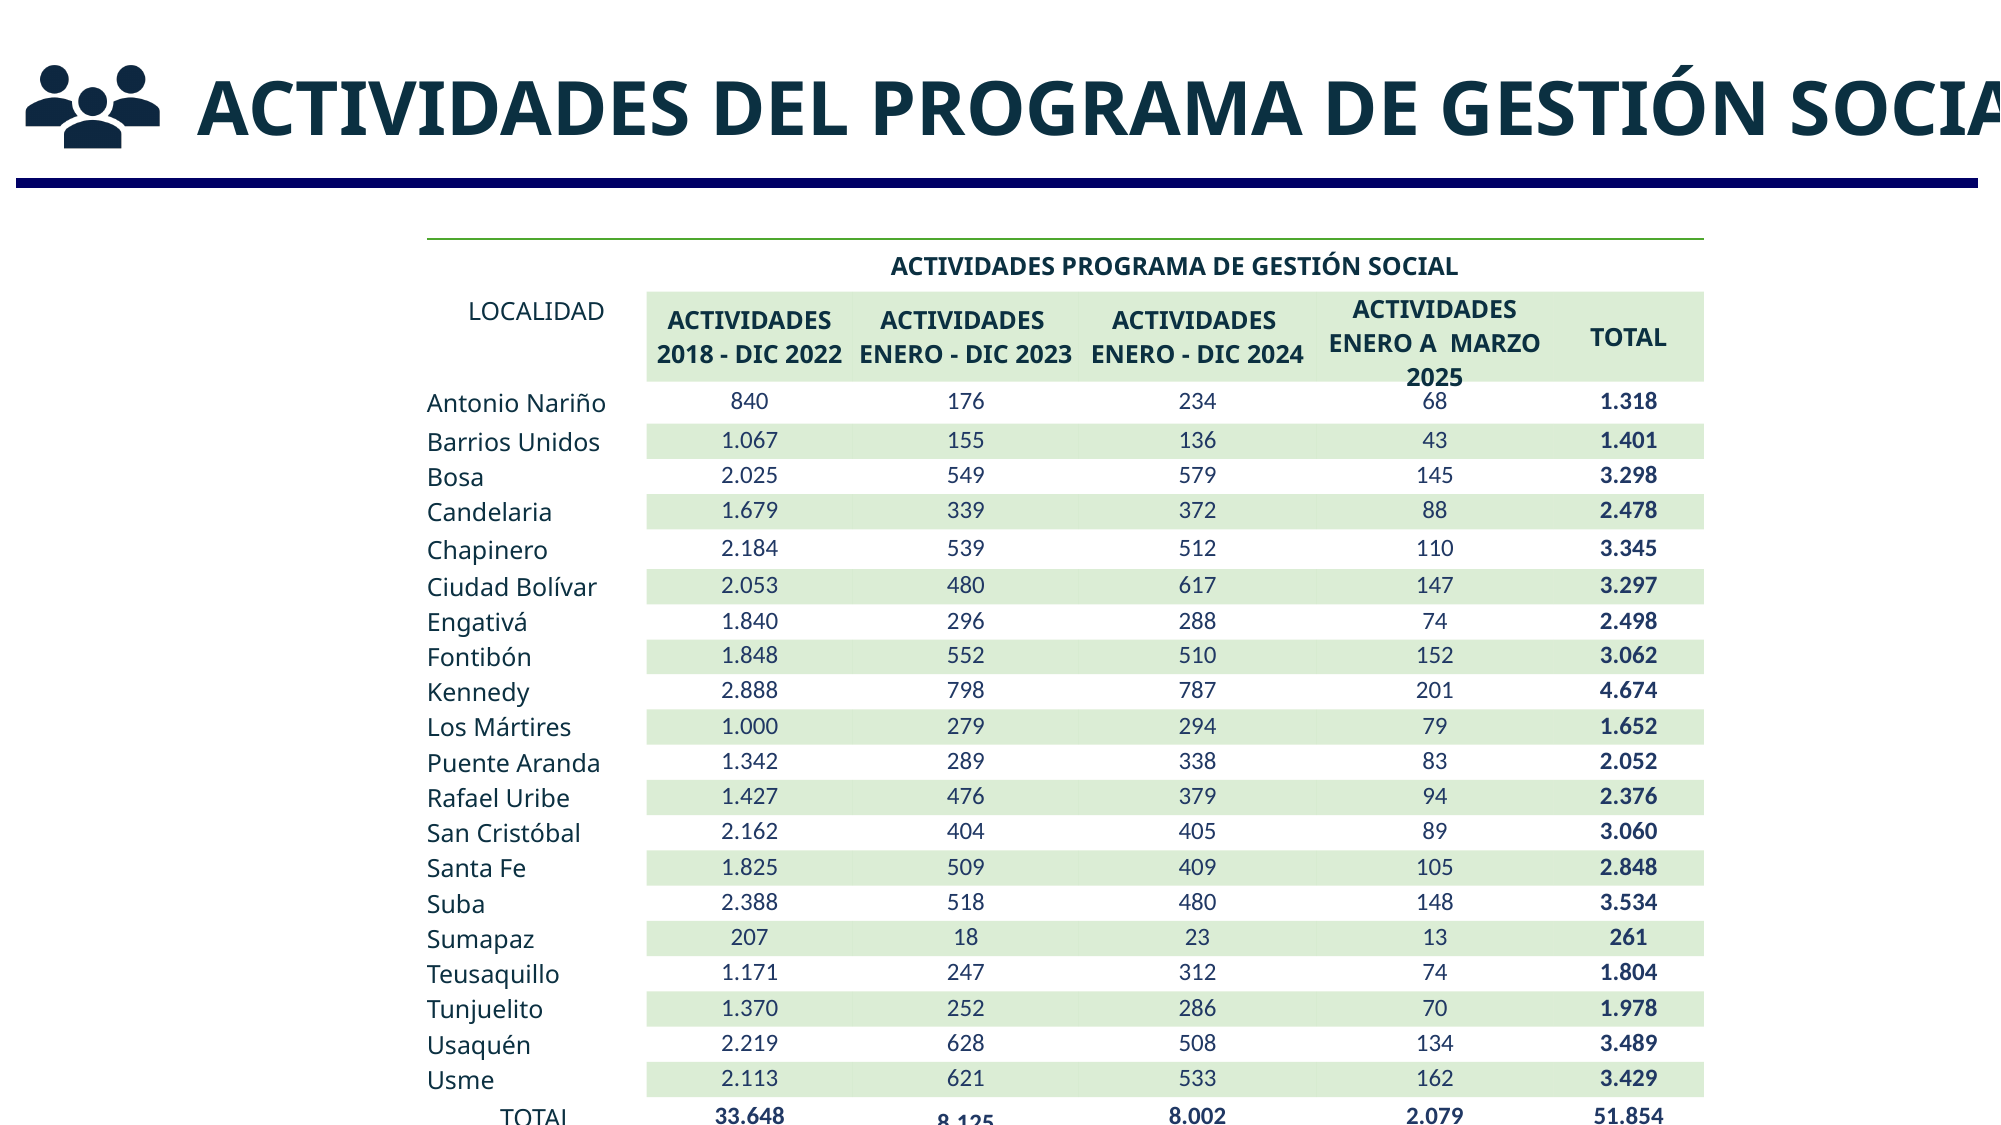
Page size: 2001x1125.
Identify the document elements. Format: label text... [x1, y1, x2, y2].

table_cell 2.162 [647, 815, 853, 850]
table_cell ACTIVIDADES 2018 - DIC 2022 [647, 292, 853, 382]
table_cell 1.679 [647, 494, 853, 529]
table_cell 405 [1079, 815, 1316, 850]
table_cell Candelaria [427, 494, 647, 529]
table_cell 1.825 [647, 850, 853, 886]
table_cell 2.113 [647, 1062, 853, 1097]
table_cell 68 [1316, 382, 1554, 424]
table_cell 8.125 [853, 1097, 1079, 1125]
table_cell 621 [853, 1062, 1079, 1097]
table_cell 296 [853, 604, 1079, 640]
table_cell 1.401 [1554, 424, 1704, 459]
table_cell 509 [853, 850, 1079, 886]
table_cell Barrios Unidos [427, 424, 647, 459]
table_cell Bosa [427, 459, 647, 494]
table_cell 2.219 [647, 1027, 853, 1062]
table_cell 88 [1316, 494, 1554, 529]
table_cell 79 [1316, 709, 1554, 745]
table_cell 261 [1554, 921, 1704, 956]
table_cell 480 [1079, 886, 1316, 921]
table_cell Chapinero [427, 529, 647, 569]
table_cell 4.674 [1554, 674, 1704, 709]
table_cell 3.297 [1554, 569, 1704, 604]
table_cell 1.652 [1554, 709, 1704, 745]
table_cell 3.489 [1554, 1027, 1704, 1062]
table_cell 787 [1079, 674, 1316, 709]
table_cell 409 [1079, 850, 1316, 886]
table_cell 252 [853, 991, 1079, 1027]
table_cell Usaquén [427, 1027, 647, 1062]
table_cell 110 [1316, 529, 1554, 569]
table_cell 512 [1079, 529, 1316, 569]
table_cell 74 [1316, 604, 1554, 640]
table_cell San Cristóbal [427, 815, 647, 850]
table_cell 1.370 [647, 991, 853, 1027]
table_cell Antonio Nariño [427, 382, 647, 424]
table_cell 339 [853, 494, 1079, 529]
table_cell Teusaquillo [427, 956, 647, 991]
table_cell 379 [1079, 780, 1316, 815]
table_cell 508 [1079, 1027, 1316, 1062]
table_cell 628 [853, 1027, 1079, 1062]
table_cell 404 [853, 815, 1079, 850]
table_cell 1.067 [647, 424, 853, 459]
table_cell 798 [853, 674, 1079, 709]
table_cell TOTAL [427, 1097, 647, 1125]
table_cell 3.534 [1554, 886, 1704, 921]
table_cell 145 [1316, 459, 1554, 494]
table_cell Rafael Uribe [427, 780, 647, 815]
table_cell 279 [853, 709, 1079, 745]
table_cell ACTIVIDADES ENERO A MARZO 2025 [1316, 292, 1554, 382]
table_cell 2.848 [1554, 850, 1704, 886]
table_cell 23 [1079, 921, 1316, 956]
text_box ACTIVIDADES DEL PROGRAMA DE GESTIÓN SOCIAL [170, 53, 2000, 159]
table_cell 510 [1079, 640, 1316, 674]
table_cell 840 [647, 382, 853, 424]
table_cell 1.804 [1554, 956, 1704, 991]
table_cell 134 [1316, 1027, 1554, 1062]
table_cell 176 [853, 382, 1079, 424]
table_cell ACTIVIDADES ENERO - DIC 2023 [853, 292, 1079, 382]
table_cell 476 [853, 780, 1079, 815]
table_cell 13 [1316, 921, 1554, 956]
table_cell 579 [1079, 459, 1316, 494]
table_cell 94 [1316, 780, 1554, 815]
table_cell TOTAL [1554, 292, 1704, 382]
table_cell 2.052 [1554, 745, 1704, 780]
table_cell 1.171 [647, 956, 853, 991]
table_cell 2.888 [647, 674, 853, 709]
table_cell 1.848 [647, 640, 853, 674]
table_cell Ciudad Bolívar [427, 569, 647, 604]
table_cell 148 [1316, 886, 1554, 921]
table_cell 2.184 [647, 529, 853, 569]
table_cell 2.376 [1554, 780, 1704, 815]
table_cell Engativá [427, 604, 647, 640]
table_cell ACTIVIDADES ENERO - DIC 2024 [1079, 292, 1316, 382]
table_cell 289 [853, 745, 1079, 780]
table_cell 3.060 [1554, 815, 1704, 850]
table_cell 338 [1079, 745, 1316, 780]
table_cell 247 [853, 956, 1079, 991]
table_cell 43 [1316, 424, 1554, 459]
table_cell 18 [853, 921, 1079, 956]
table_header ACTIVIDADES PROGRAMA DE GESTIÓN SOCIAL [647, 240, 1704, 292]
table_cell Usme [427, 1062, 647, 1097]
table_cell Fontibón [427, 640, 647, 674]
table_cell 286 [1079, 991, 1316, 1027]
table_cell 33.648 [647, 1097, 853, 1125]
table_cell 201 [1316, 674, 1554, 709]
table_cell 552 [853, 640, 1079, 674]
table_cell 2.053 [647, 569, 853, 604]
table_cell 518 [853, 886, 1079, 921]
table_cell 8.002 [1079, 1097, 1316, 1125]
table_cell 3.062 [1554, 640, 1704, 674]
table_cell 70 [1316, 991, 1554, 1027]
table_cell 2.478 [1554, 494, 1704, 529]
table_cell 162 [1316, 1062, 1554, 1097]
table_cell 1.840 [647, 604, 853, 640]
table_cell Tunjuelito [427, 991, 647, 1027]
table_cell 136 [1079, 424, 1316, 459]
table_cell Los Mártires [427, 709, 647, 745]
table_cell 51.854 [1554, 1097, 1704, 1125]
table_cell 3.429 [1554, 1062, 1704, 1097]
table_cell 147 [1316, 569, 1554, 604]
table_cell 288 [1079, 604, 1316, 640]
table_cell 1.342 [647, 745, 853, 780]
table_cell 152 [1316, 640, 1554, 674]
table_cell 3.298 [1554, 459, 1704, 494]
table_cell 74 [1316, 956, 1554, 991]
table_cell 2.079 [1316, 1097, 1554, 1125]
table_cell 539 [853, 529, 1079, 569]
table_cell 533 [1079, 1062, 1316, 1097]
table_cell 2.025 [647, 459, 853, 494]
table_cell 207 [647, 921, 853, 956]
table_cell 617 [1079, 569, 1316, 604]
table_cell 2.498 [1554, 604, 1704, 640]
table_cell 1.427 [647, 780, 853, 815]
table_cell 312 [1079, 956, 1316, 991]
table_cell 1.000 [647, 709, 853, 745]
table_cell 89 [1316, 815, 1554, 850]
table_cell 294 [1079, 709, 1316, 745]
table_cell 2.388 [647, 886, 853, 921]
table_cell Santa Fe [427, 850, 647, 886]
table_header LOCALIDAD [427, 240, 647, 382]
table_cell 234 [1079, 382, 1316, 424]
picture [15, 29, 170, 184]
table_cell 372 [1079, 494, 1316, 529]
table_cell Sumapaz [427, 921, 647, 956]
table_cell Kennedy [427, 674, 647, 709]
table_cell 83 [1316, 745, 1554, 780]
table_cell Suba [427, 886, 647, 921]
table_cell 1.978 [1554, 991, 1704, 1027]
table_cell 155 [853, 424, 1079, 459]
table_cell 3.345 [1554, 529, 1704, 569]
table_cell 480 [853, 569, 1079, 604]
table_cell 105 [1316, 850, 1554, 886]
table_cell 1.318 [1554, 382, 1704, 424]
table_cell Puente Aranda [427, 745, 647, 780]
table_cell 549 [853, 459, 1079, 494]
